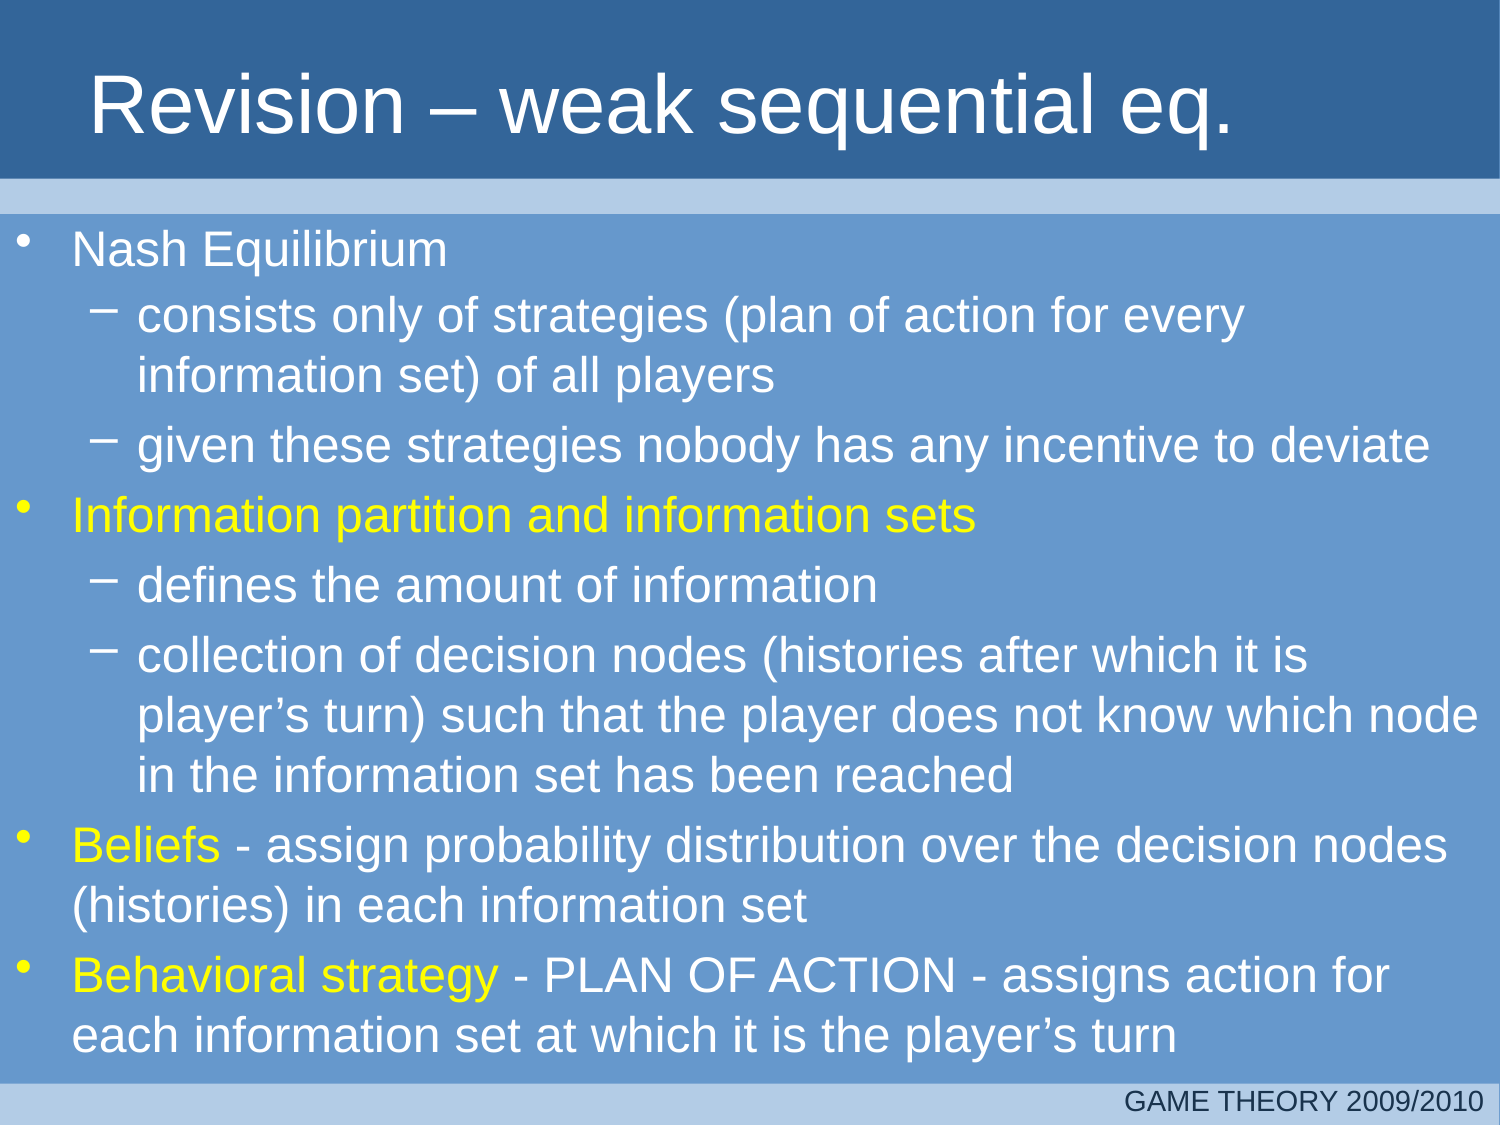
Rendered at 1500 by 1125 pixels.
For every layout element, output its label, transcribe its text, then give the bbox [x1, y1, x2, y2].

text_box Revision – weak sequential eq. [73, 41, 1434, 160]
text_box GAME THEORY 2009/2010 [1109, 1075, 1500, 1125]
list Nash Equilibrium consists only of strategies (plan of action for every information set) of all players given these strategies nobody has any incentive to deviate Information partition and information sets defines the amount of information collection of decision nodes (histories after which it is player’s turn) such that the player does not know which node in the information set has been reached Beliefs - assign probability distribution over the decision nodes (histories) in each information set Behavioral strategy - PLAN OF ACTION - assigns action for each information set at which it is the player’s turn [0, 208, 1500, 1090]
